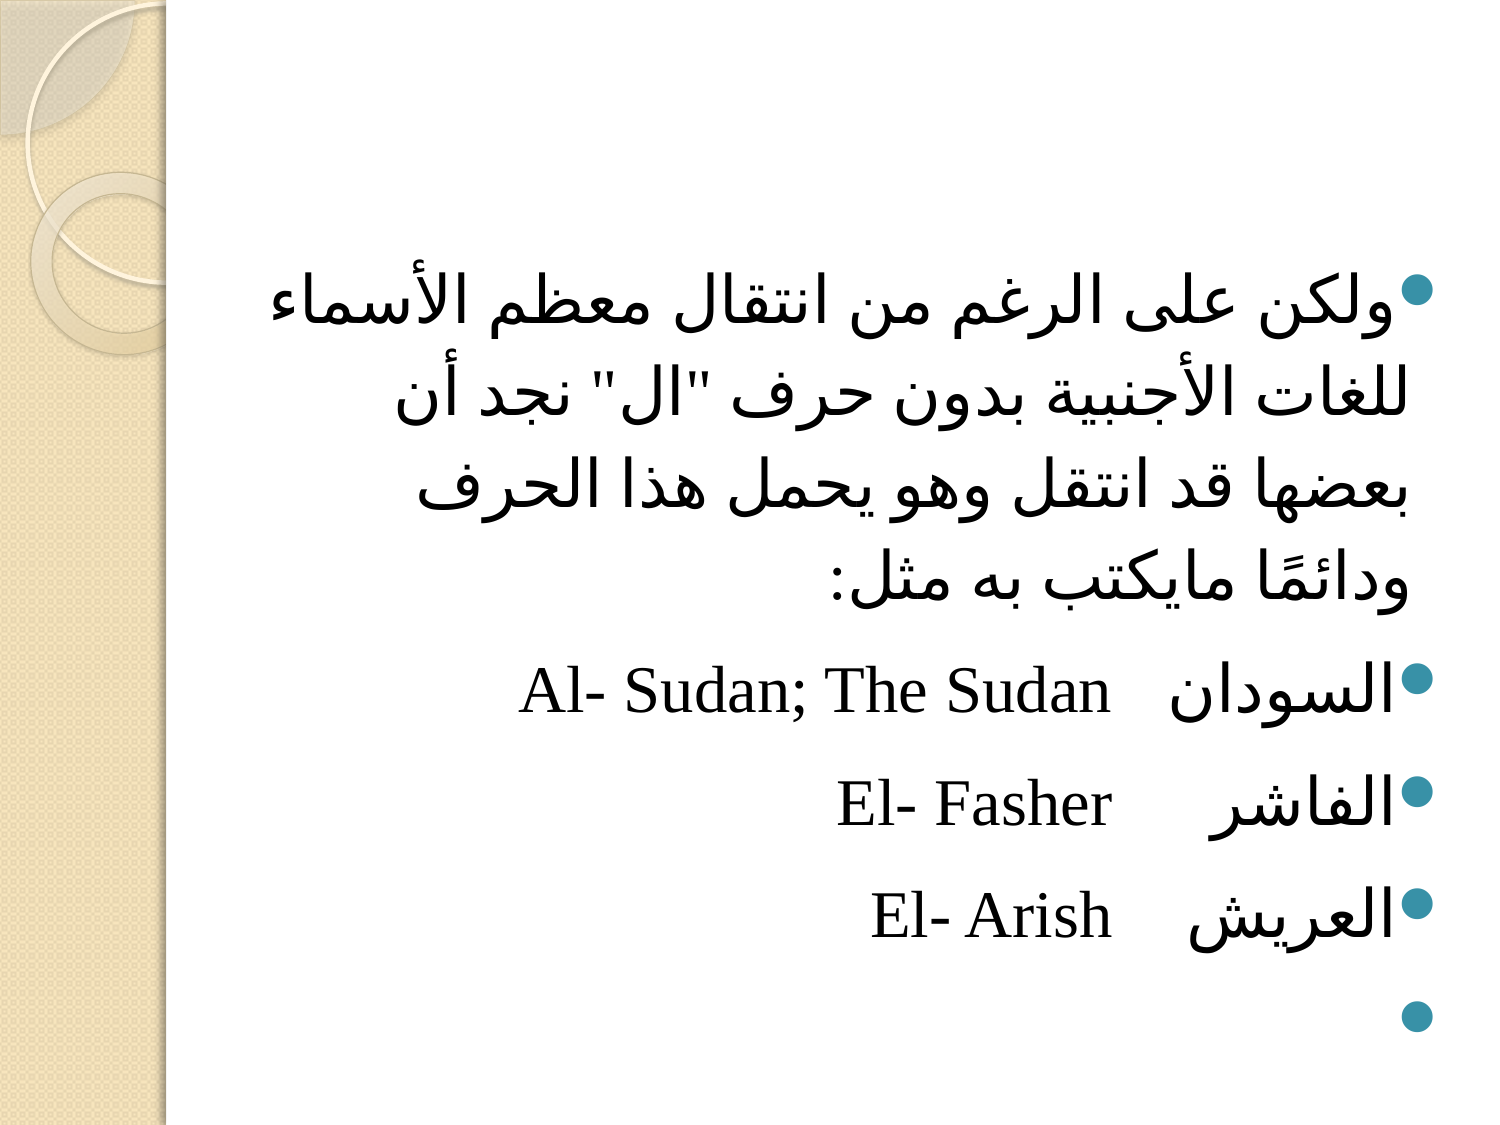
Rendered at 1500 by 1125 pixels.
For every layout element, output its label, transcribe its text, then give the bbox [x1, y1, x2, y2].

list ولكن على الرغم من انتقال معظم الأسماء للغات الأجنبية بدون حرف "ال" نجد أن بعضها قد انتقل وهو يحمل هذا الحرف ودائمًا مايكتب به مثل: السودان Al- Sudan; The Sudan الفاشر El- Fasher العريش El- Arish [235, 237, 1466, 1025]
